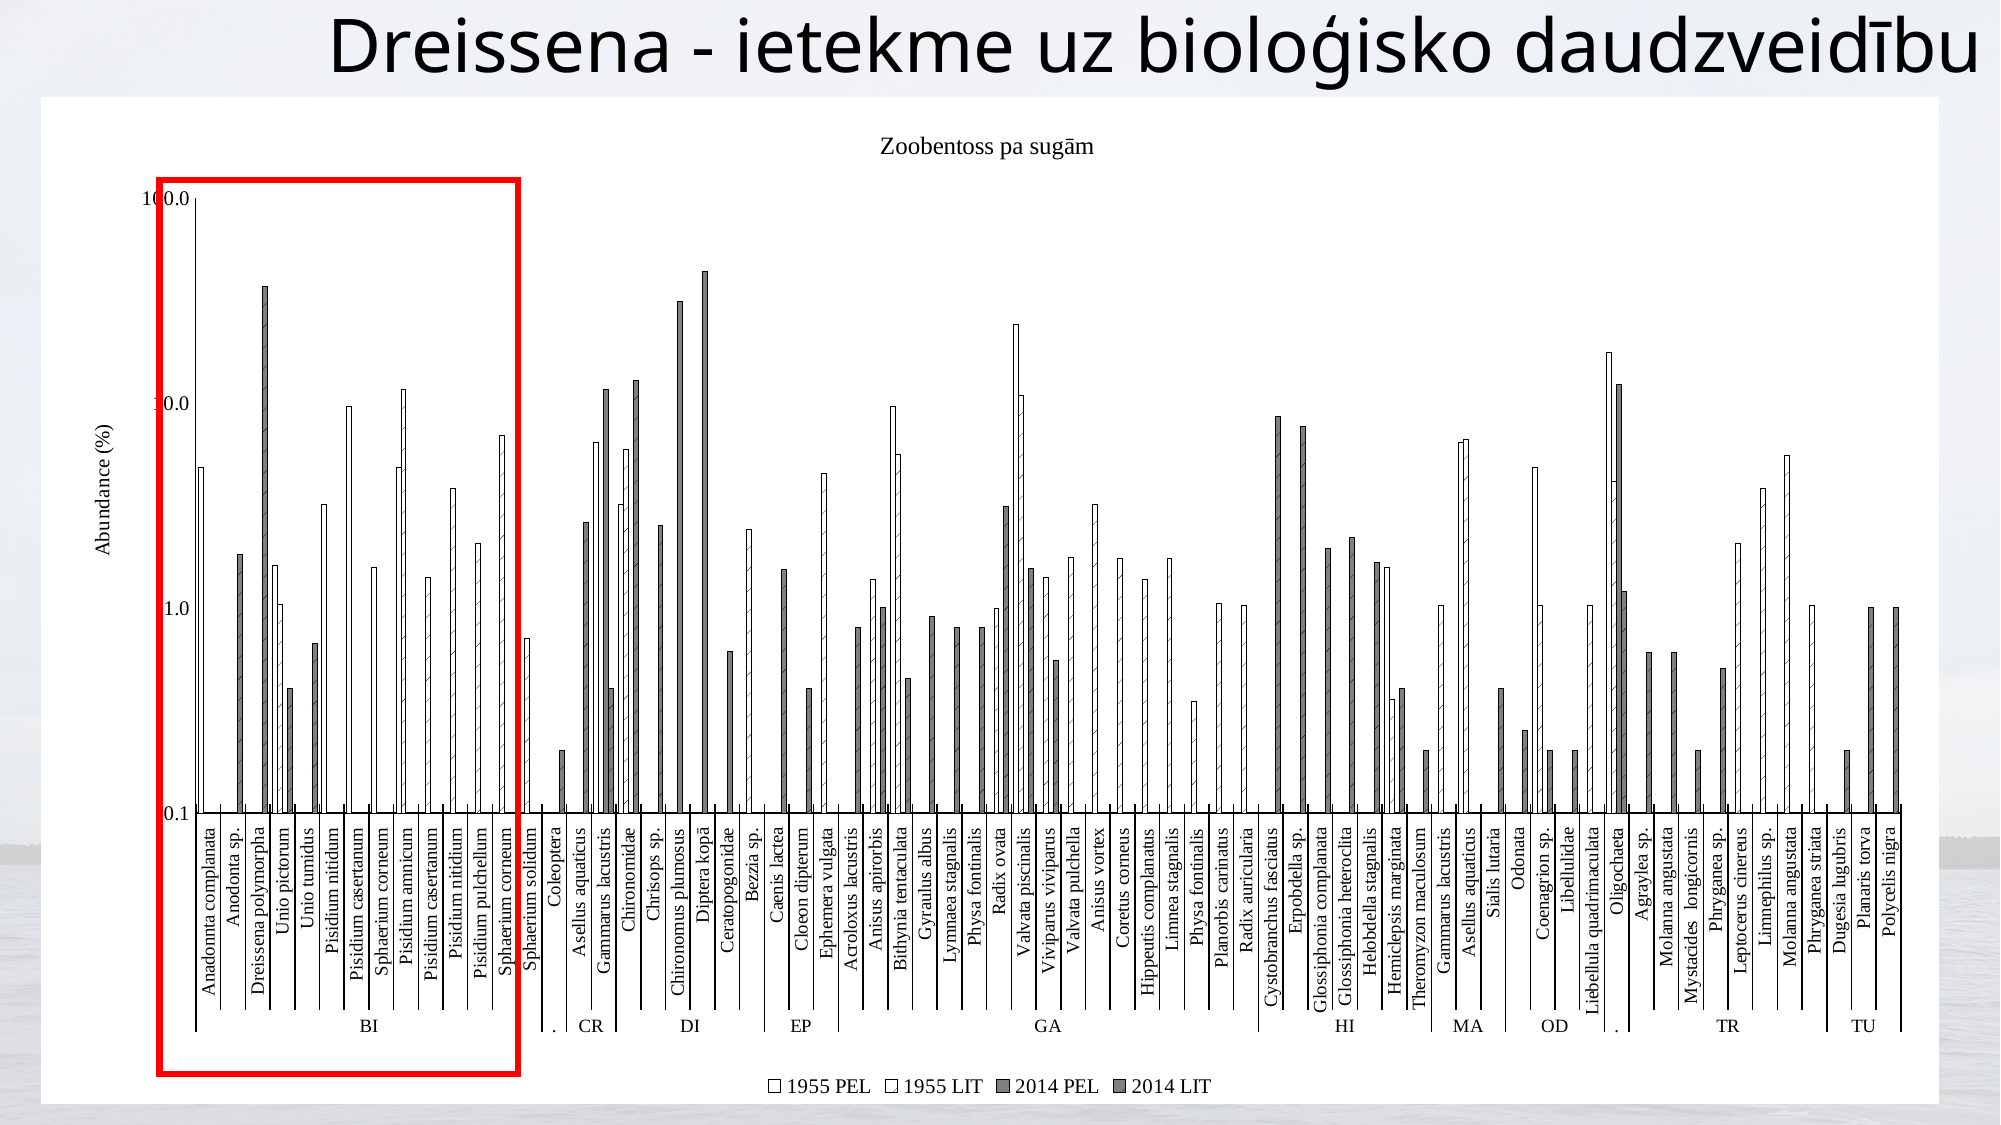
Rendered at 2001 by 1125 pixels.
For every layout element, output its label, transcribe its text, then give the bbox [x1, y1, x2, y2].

title Dreissena - ietekme uz bioloģisko daudzveidību [271, 0, 2000, 97]
chart [40, 96, 1939, 1104]
text_box [1939, 149, 1944, 1104]
